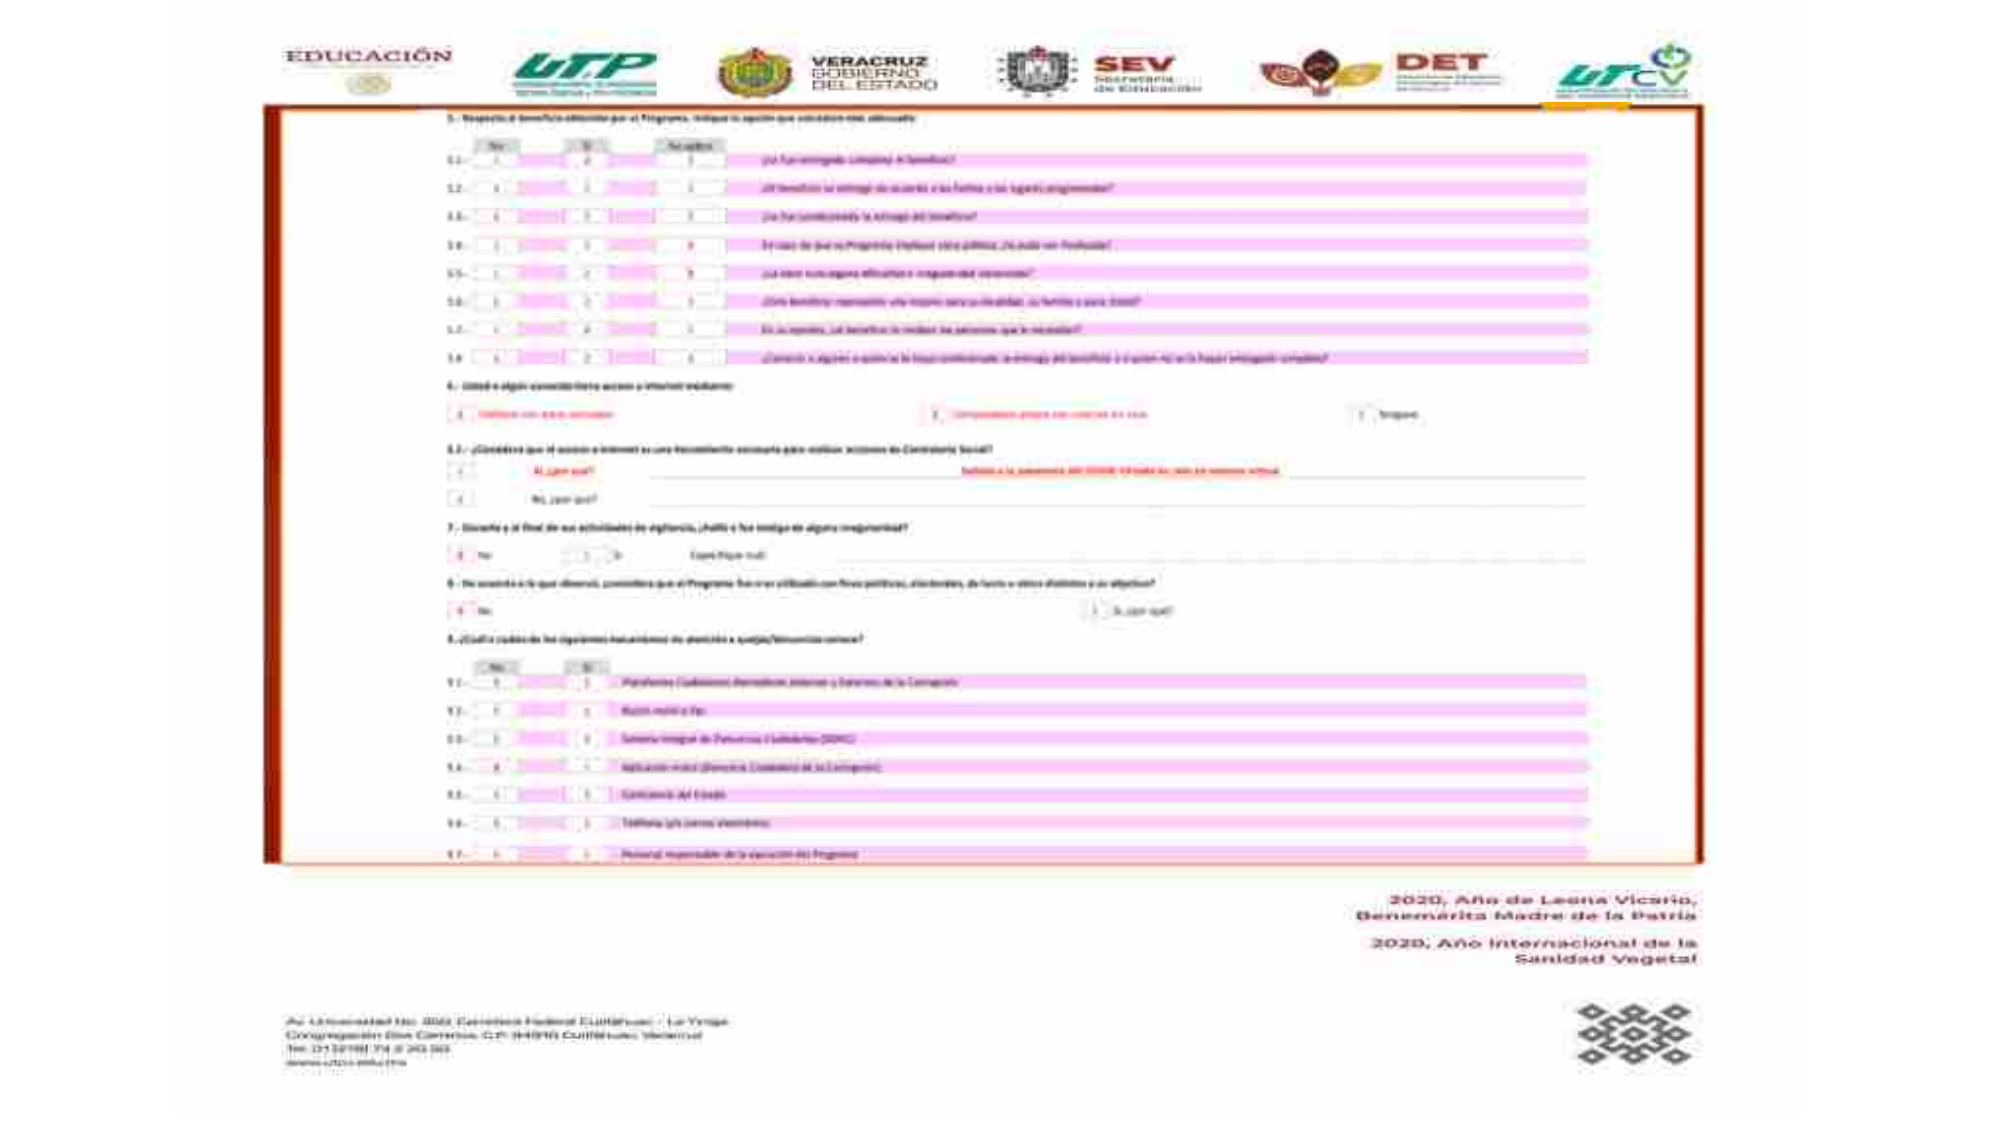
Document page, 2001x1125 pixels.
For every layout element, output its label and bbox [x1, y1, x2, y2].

picture [173, 0, 1805, 1117]
